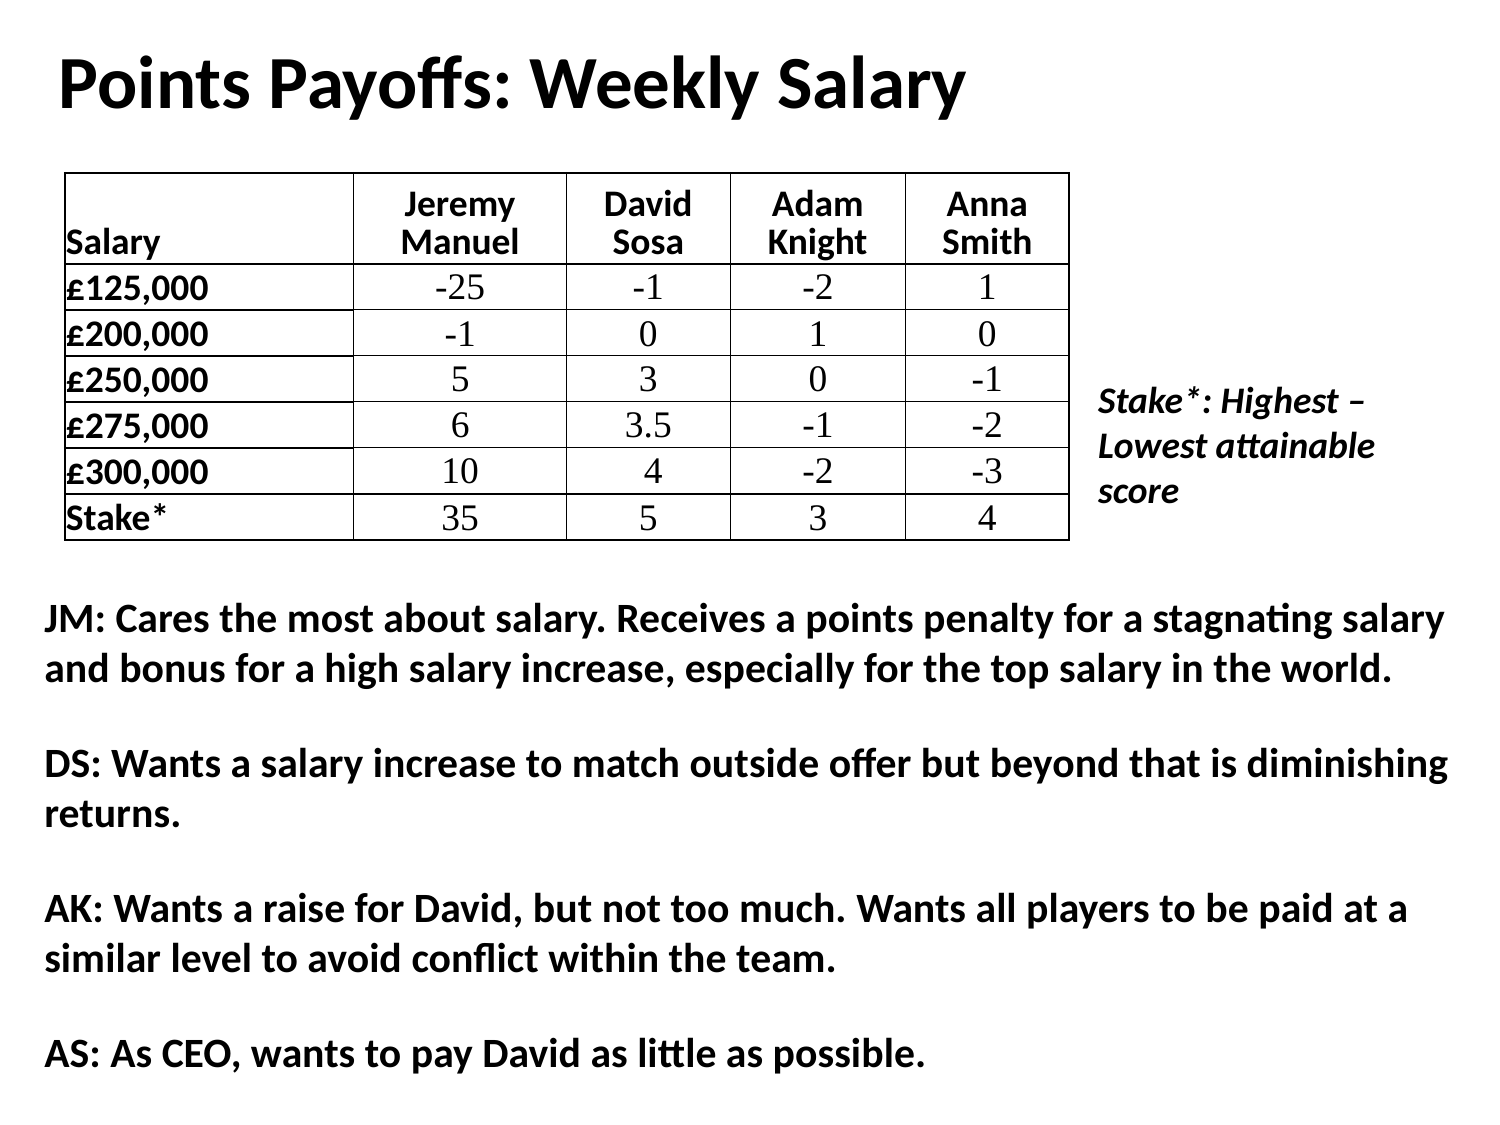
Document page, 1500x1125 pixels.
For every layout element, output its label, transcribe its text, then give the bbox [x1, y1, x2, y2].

table_header Adam Knight [731, 174, 905, 263]
text_box JM: Cares the most about salary. Receives a points penalty for a stagnating salary and bonus for a high salary increase, especially for the top salary in the world. DS: Wants a salary increase to match outside offer but beyond that is diminishing returns. AK: Wants a raise for David, but not too much. Wants all players to be paid at a similar level to avoid conflict within the team. AS: As CEO, wants to pay David as little as possible. [29, 764, 1500, 953]
table_cell 10 [354, 448, 566, 493]
table_header David Sosa [567, 174, 730, 263]
table_cell 1 [731, 310, 905, 355]
table_cell 3 [731, 495, 905, 539]
table_cell 35 [354, 495, 566, 539]
table_cell 0 [906, 310, 1068, 355]
title Points Payoffs: Weekly Salary [41, 0, 987, 173]
table_cell -2 [731, 448, 905, 493]
table_cell -2 [731, 265, 905, 309]
table_cell 3.5 [567, 402, 730, 447]
table_cell 3 [567, 356, 730, 401]
table_cell 5 [567, 495, 730, 539]
table_cell 6 [354, 402, 566, 447]
table_cell -1 [354, 310, 566, 355]
table_cell £200,000 [66, 311, 353, 355]
table_cell -2 [906, 402, 1068, 447]
table_cell -25 [354, 265, 566, 309]
table_cell £125,000 [66, 265, 353, 309]
table_cell 5 [354, 356, 566, 401]
table_cell £300,000 [66, 449, 353, 493]
table_cell £275,000 [66, 403, 353, 447]
table_cell £250,000 [66, 357, 353, 401]
table_cell 0 [567, 310, 730, 355]
table_header Jeremy Manuel [354, 174, 566, 263]
table_cell -3 [906, 448, 1068, 493]
table_cell -1 [567, 265, 730, 309]
table_cell 0 [731, 356, 905, 401]
text_box Stake*: Highest – Lowest attainable score [1083, 349, 1465, 538]
table_header Salary [66, 174, 353, 263]
table_cell 4 [906, 495, 1068, 539]
table_cell -1 [906, 356, 1068, 401]
table_cell -1 [731, 402, 905, 447]
table_header Anna Smith [906, 174, 1068, 263]
table_cell 1 [906, 265, 1068, 309]
table_cell 4 [567, 448, 730, 493]
table_cell Stake* [66, 495, 353, 539]
